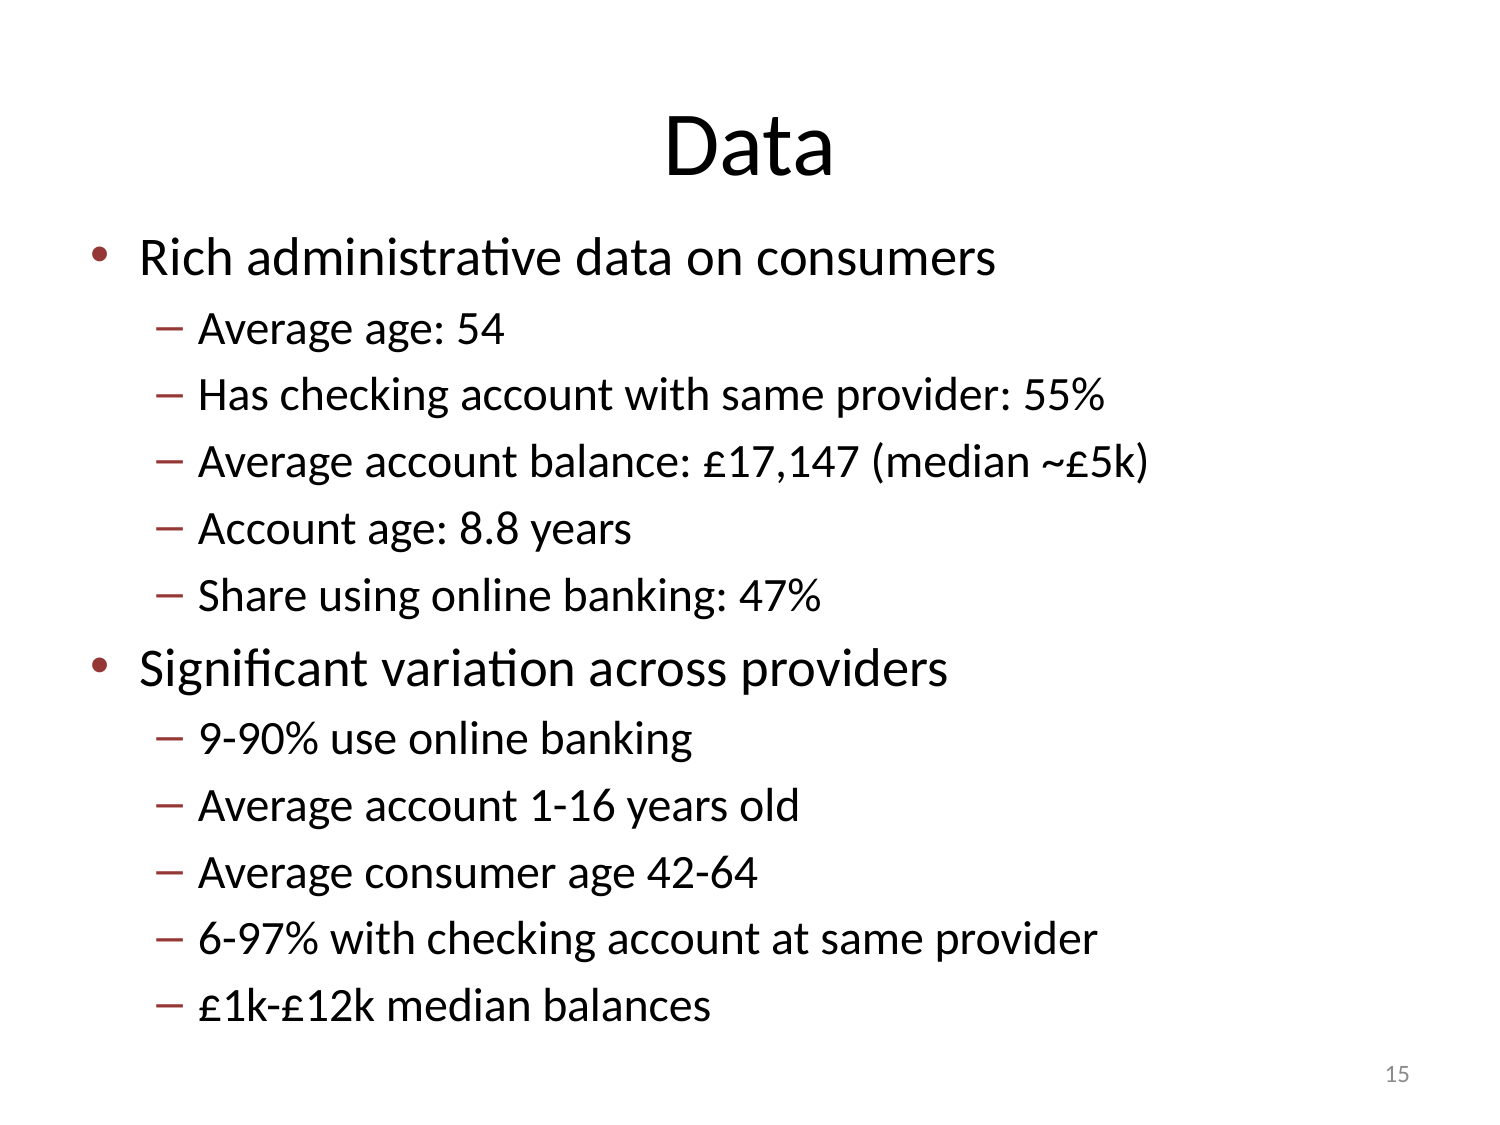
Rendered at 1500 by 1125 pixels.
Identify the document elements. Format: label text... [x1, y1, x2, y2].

list Rich administrative data on consumers Average age: 54 Has checking account with same provider: 55% Average account balance: £17,147 (median ~£5k) Account age: 8.8 years Share using online banking: 47% Significant variation across providers 9-90% use online banking Average account 1-16 years old Average consumer age 42-64 6-97% with checking account at same provider £1k-£12k median balances [75, 213, 1425, 1043]
title Data [75, 45, 1425, 213]
slide_number 15 [1074, 1042, 1425, 1103]
